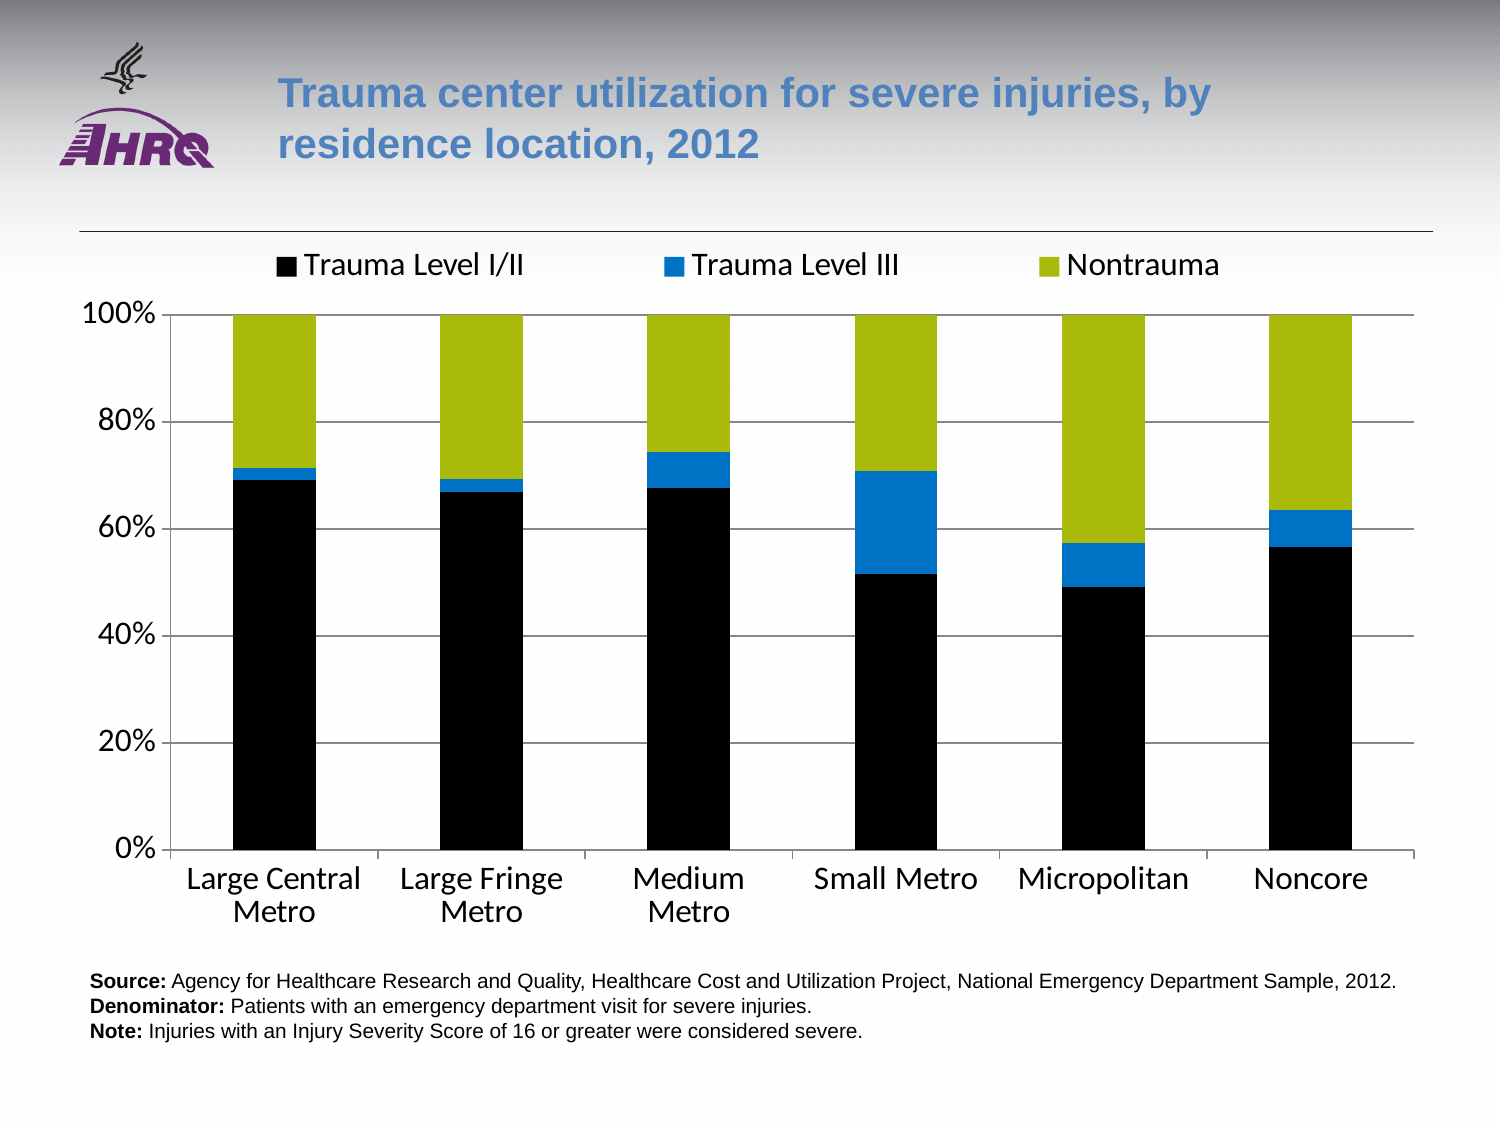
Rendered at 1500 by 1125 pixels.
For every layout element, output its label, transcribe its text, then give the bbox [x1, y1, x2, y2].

chart [74, 239, 1426, 931]
picture [0, 0, 1500, 1125]
title Trauma center utilization for severe injuries, by residence location, 2012 [262, 45, 1425, 188]
text_box Source: Agency for Healthcare Research and Quality, Healthcare Cost and Utilization Project, National Emergency Department Sample, 2012. Denominator: Patients with an emergency department visit for severe injuries. Note: Injuries with an Injury Severity Score of 16 or greater were considered severe. [74, 960, 1425, 1050]
